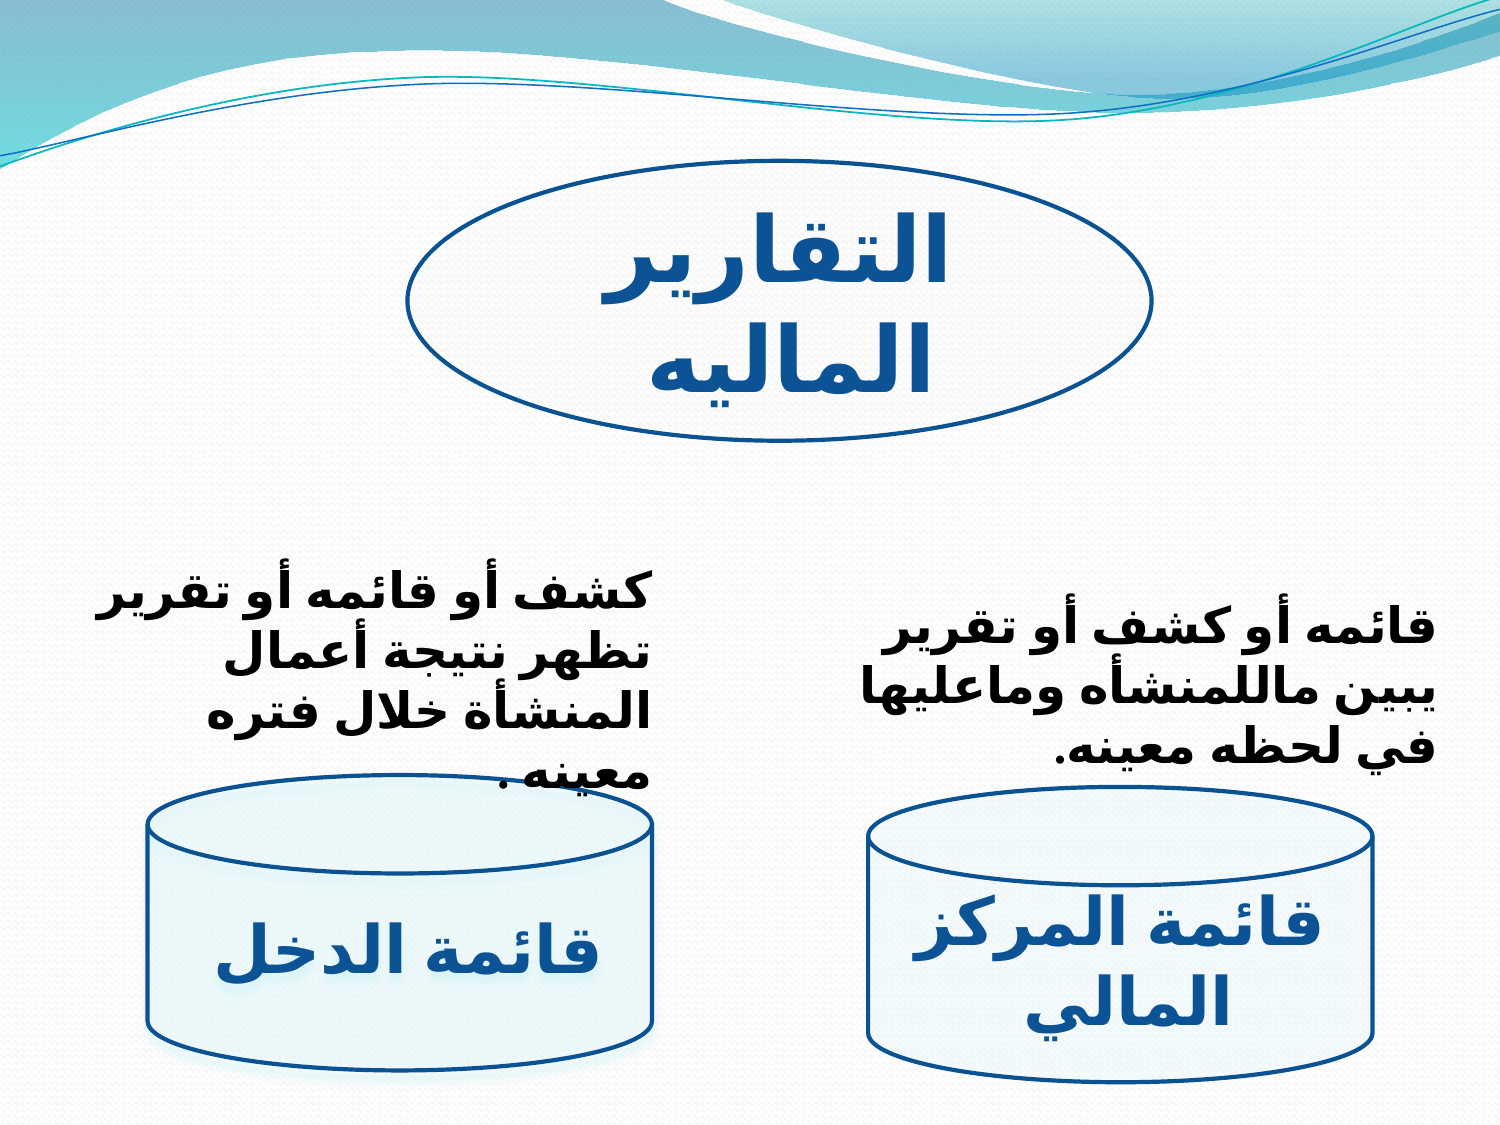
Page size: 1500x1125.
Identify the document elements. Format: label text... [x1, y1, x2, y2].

text_box قائمه أو كشف أو تقرير يبين ماللمنشأه وماعليها في لحظه معينه. [820, 586, 1454, 781]
text_box قائمة الدخل [145, 806, 655, 1073]
text_box قائمة المركز المالي [866, 784, 1375, 1085]
text_box التقارير الماليه [405, 158, 1154, 443]
text_box كشف أو قائمه أو تقرير تظهر نتيجة أعمال المنشأة خلال فتره معينه . [76, 550, 668, 806]
